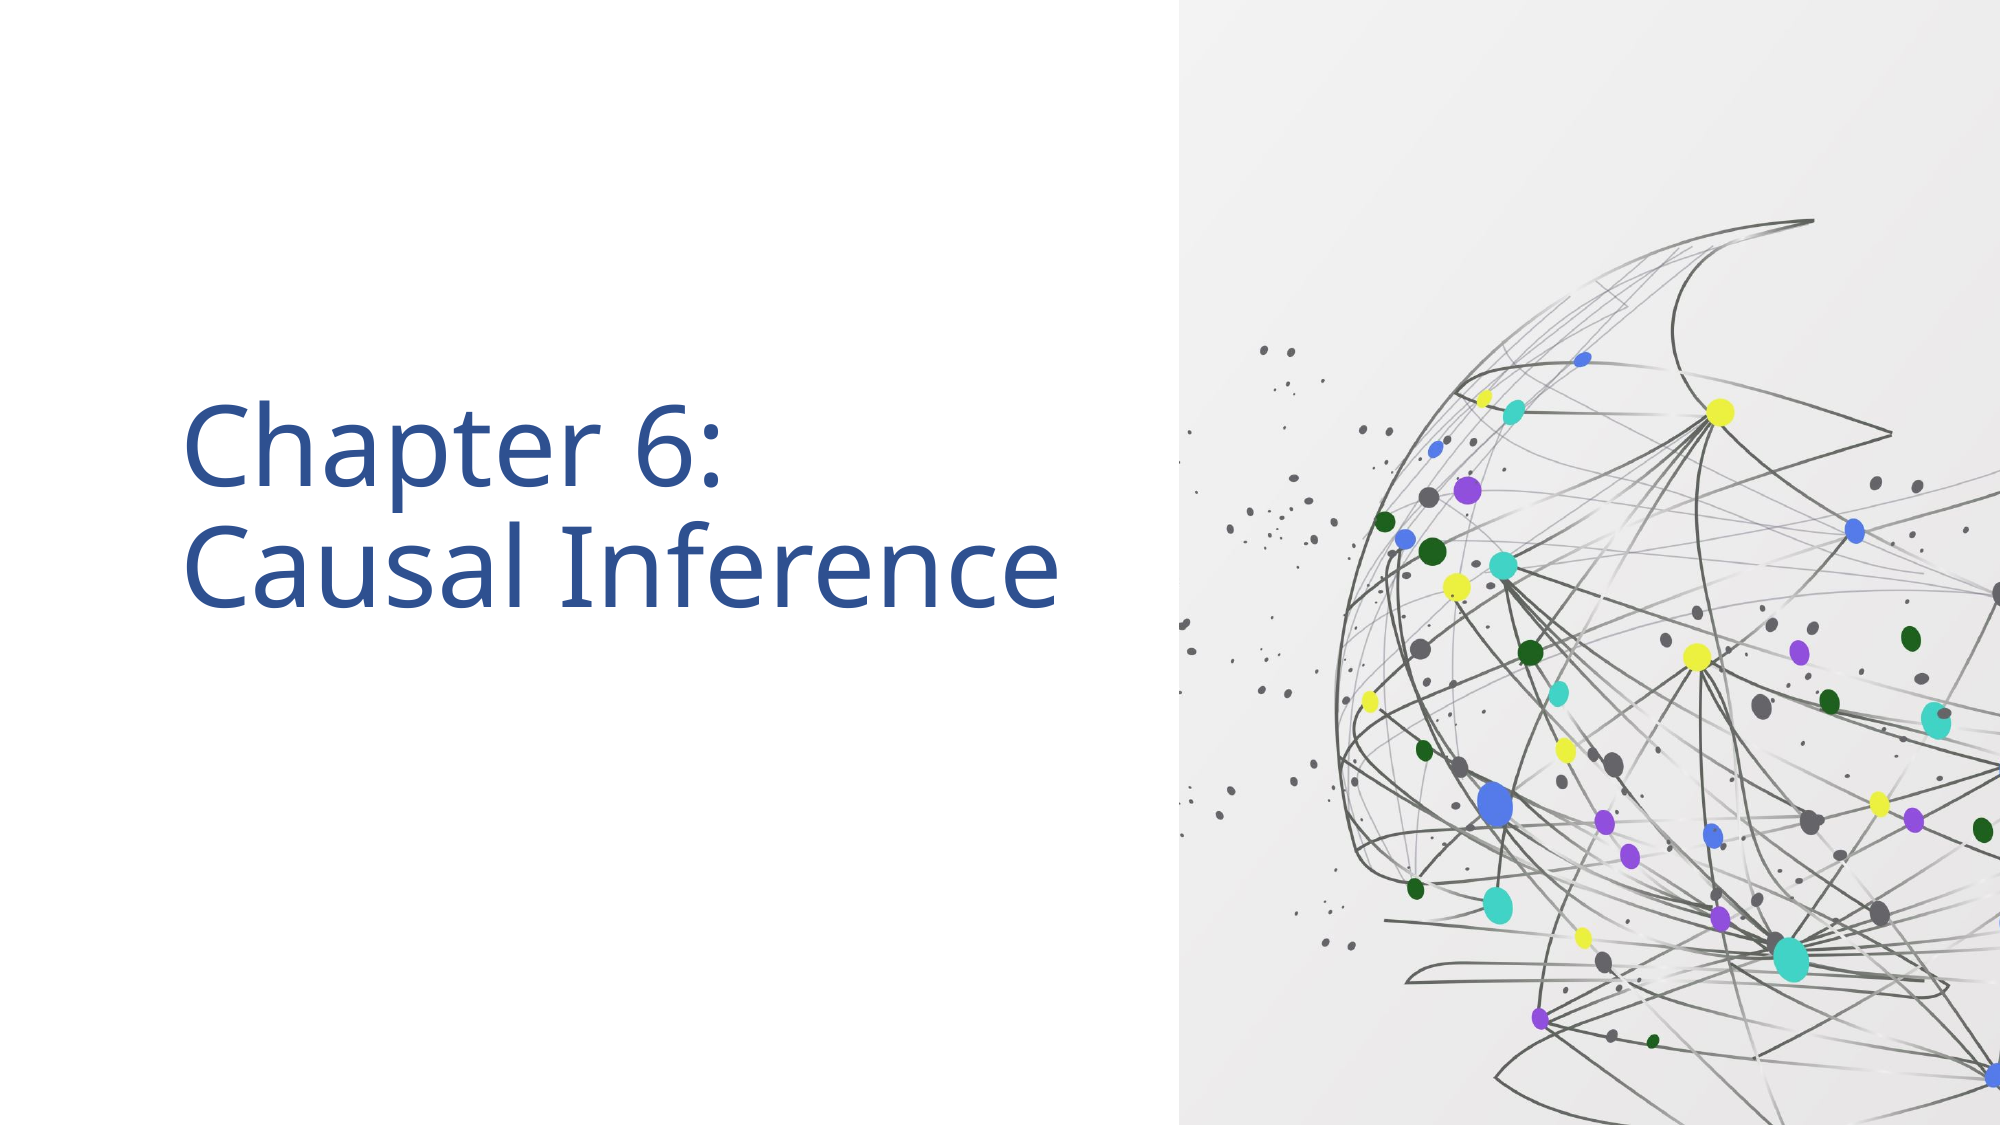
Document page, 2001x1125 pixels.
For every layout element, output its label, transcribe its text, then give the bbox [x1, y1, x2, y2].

picture [1178, 0, 2000, 1125]
title Chapter 6: Causal Inference [164, 122, 1116, 640]
